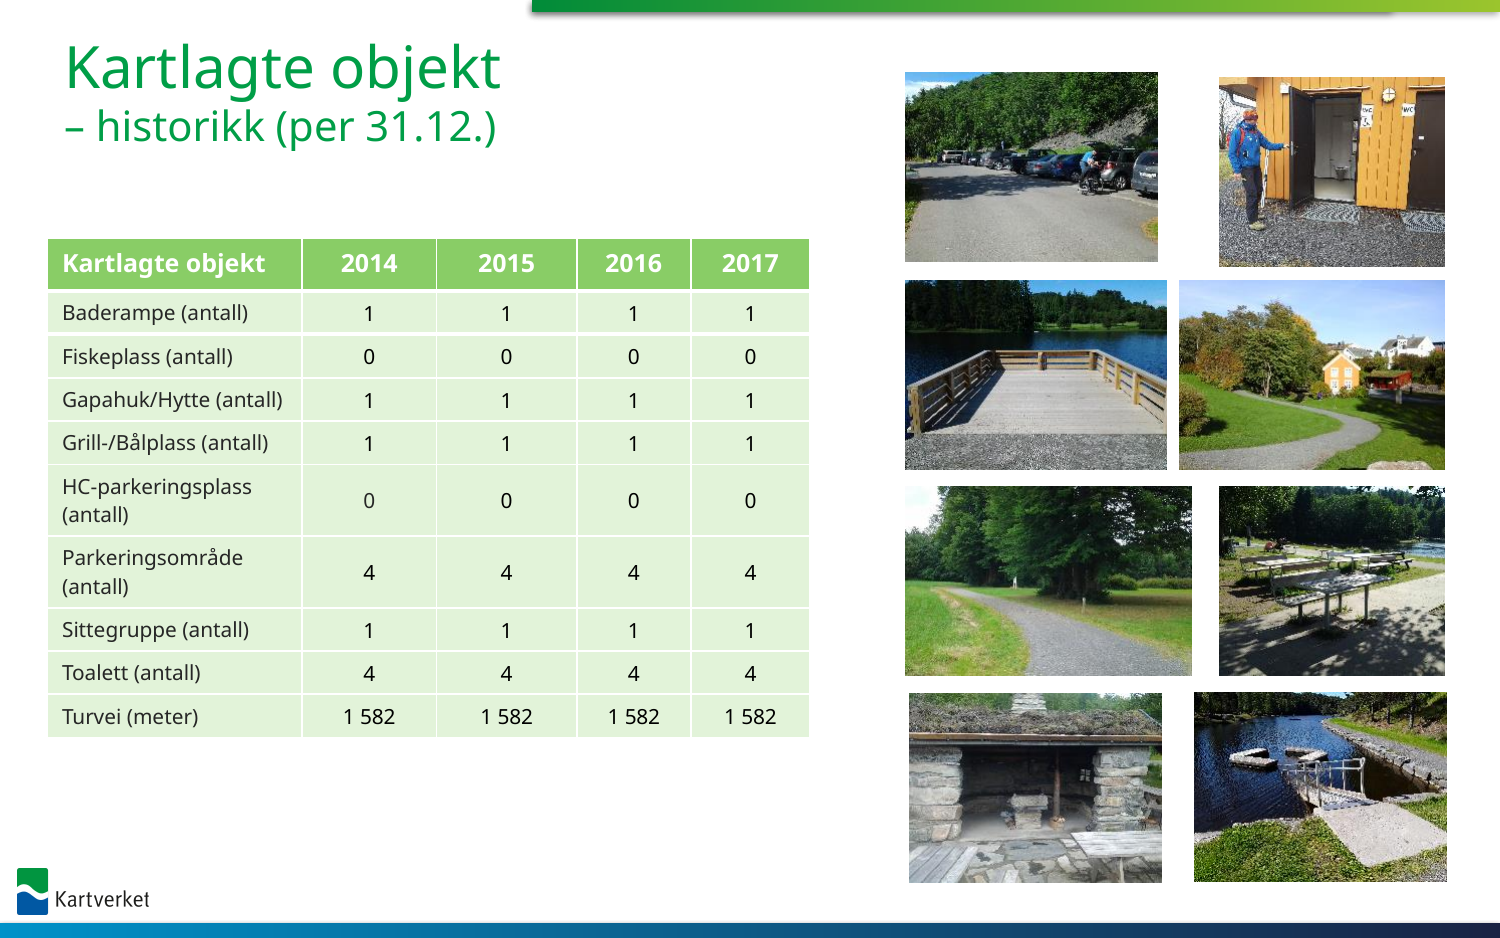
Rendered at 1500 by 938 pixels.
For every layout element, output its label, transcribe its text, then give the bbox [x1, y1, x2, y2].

picture [1194, 692, 1448, 882]
table_header 2015 [437, 239, 576, 289]
table_header 2017 [692, 239, 809, 289]
table_header Kartlagte objekt [48, 239, 301, 289]
table_cell 4 [303, 537, 436, 607]
table_cell 1 [437, 379, 576, 420]
table_cell 4 [692, 652, 809, 693]
table_cell 1 [692, 379, 809, 420]
table_cell Toalett (antall) [48, 652, 301, 693]
table_cell 4 [303, 652, 436, 693]
table_cell 1 [437, 609, 576, 650]
text_box Kartlagte objekt – historikk (per 31.12.) [49, 14, 1431, 158]
table_cell 1 582 [692, 695, 809, 737]
table_cell Baderampe (antall) [48, 293, 301, 332]
table_cell 1 [303, 379, 436, 420]
table_cell 1 [303, 609, 436, 650]
table_cell 0 [692, 465, 809, 535]
picture [905, 486, 1193, 676]
table_cell 0 [578, 336, 690, 377]
table_cell 1 [437, 293, 576, 332]
table_cell 0 [303, 465, 436, 535]
picture [905, 72, 1158, 262]
table_cell 1 [578, 379, 690, 420]
table_cell 0 [437, 465, 576, 535]
picture [1219, 486, 1445, 676]
table_cell 1 582 [303, 695, 436, 737]
table_cell Sittegruppe (antall) [48, 609, 301, 650]
table_cell 0 [303, 336, 436, 377]
table_cell 4 [692, 537, 809, 607]
table_cell 4 [437, 652, 576, 693]
table_cell Gapahuk/Hytte (antall) [48, 379, 301, 420]
picture [1219, 77, 1445, 267]
table_cell 1 [578, 609, 690, 650]
picture [909, 693, 1163, 884]
picture [1179, 280, 1445, 470]
table_cell Turvei (meter) [48, 695, 301, 737]
table_cell 1 [303, 422, 436, 464]
table_header 2016 [578, 239, 690, 289]
table_cell 4 [578, 652, 690, 693]
table_cell 1 [692, 609, 809, 650]
table_cell 0 [692, 336, 809, 377]
table_cell 0 [437, 336, 576, 377]
picture [905, 280, 1167, 470]
table_cell 1 [692, 293, 809, 332]
table_cell 1 582 [578, 695, 690, 737]
table_cell 1 [578, 293, 690, 332]
table_cell 1 [578, 422, 690, 464]
table_cell Grill-/Bålplass (antall) [48, 422, 301, 464]
table_cell 4 [578, 537, 690, 607]
table_cell 1 582 [437, 695, 576, 737]
table_cell 1 [437, 422, 576, 464]
table_cell Parkeringsområde (antall) [48, 537, 301, 607]
table_cell HC-parkeringsplass (antall) [48, 465, 301, 535]
table_cell 0 [578, 465, 690, 535]
table_cell 4 [437, 537, 576, 607]
table_cell 1 [303, 293, 436, 332]
table_header 2014 [303, 239, 436, 289]
table_cell Fiskeplass (antall) [48, 336, 301, 377]
table_cell 1 [692, 422, 809, 464]
